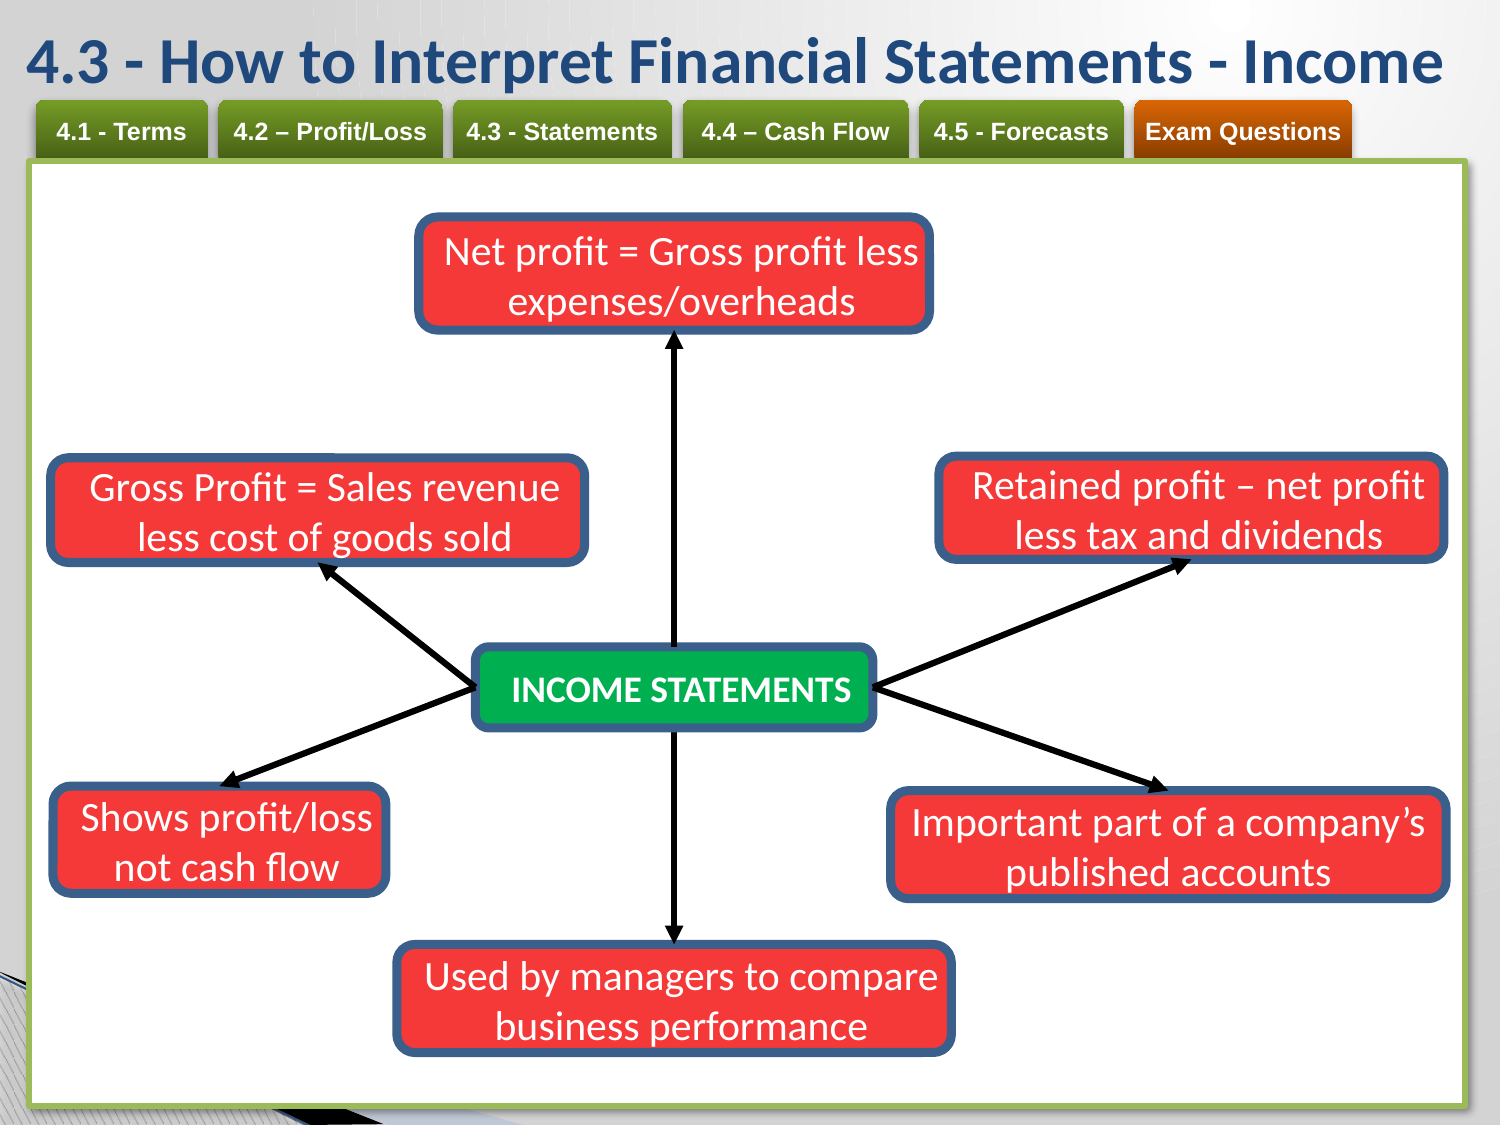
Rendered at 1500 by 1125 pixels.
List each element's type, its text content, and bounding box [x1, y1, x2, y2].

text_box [396, 727, 952, 1053]
picture [281, 1114, 303, 1125]
text_box INCOME STATEMENTS [481, 659, 866, 727]
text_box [872, 455, 1445, 688]
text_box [50, 457, 585, 688]
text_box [418, 216, 930, 647]
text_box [52, 687, 476, 894]
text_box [872, 695, 1447, 899]
title 4.3 - How to Interpret Financial Statements - Income [11, 11, 1465, 102]
